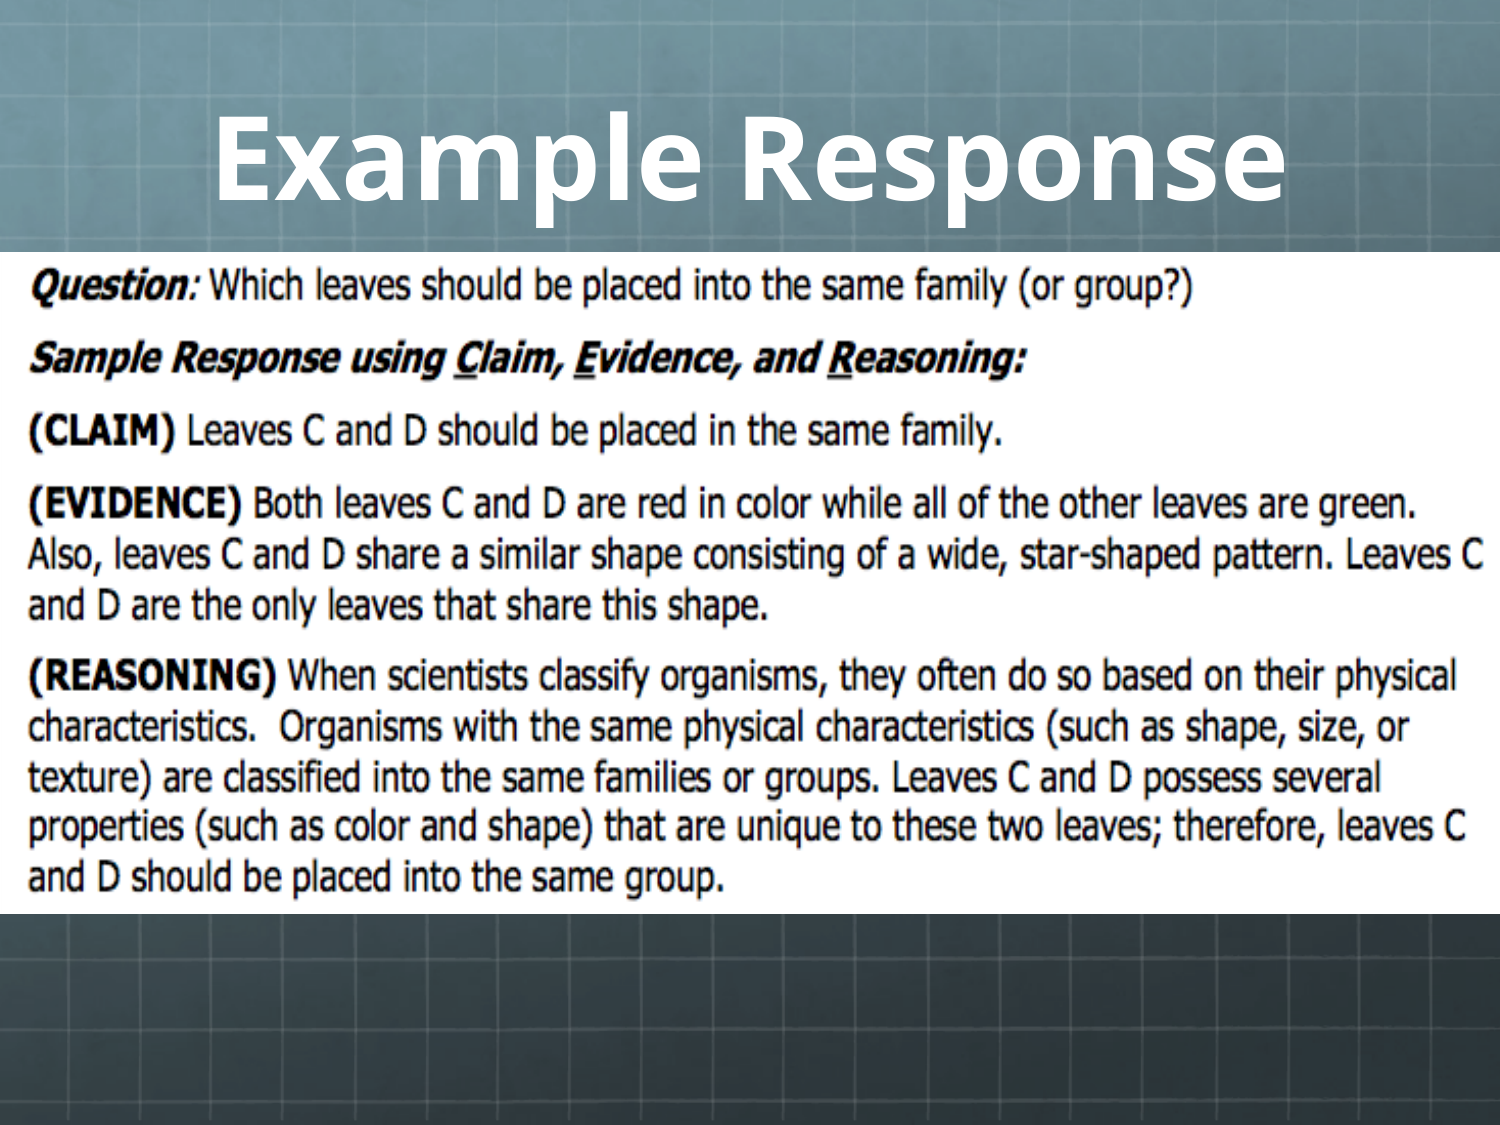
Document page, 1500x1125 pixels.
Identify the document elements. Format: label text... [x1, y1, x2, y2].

picture [0, 0, 1500, 1125]
title Example Response [127, 17, 1372, 230]
